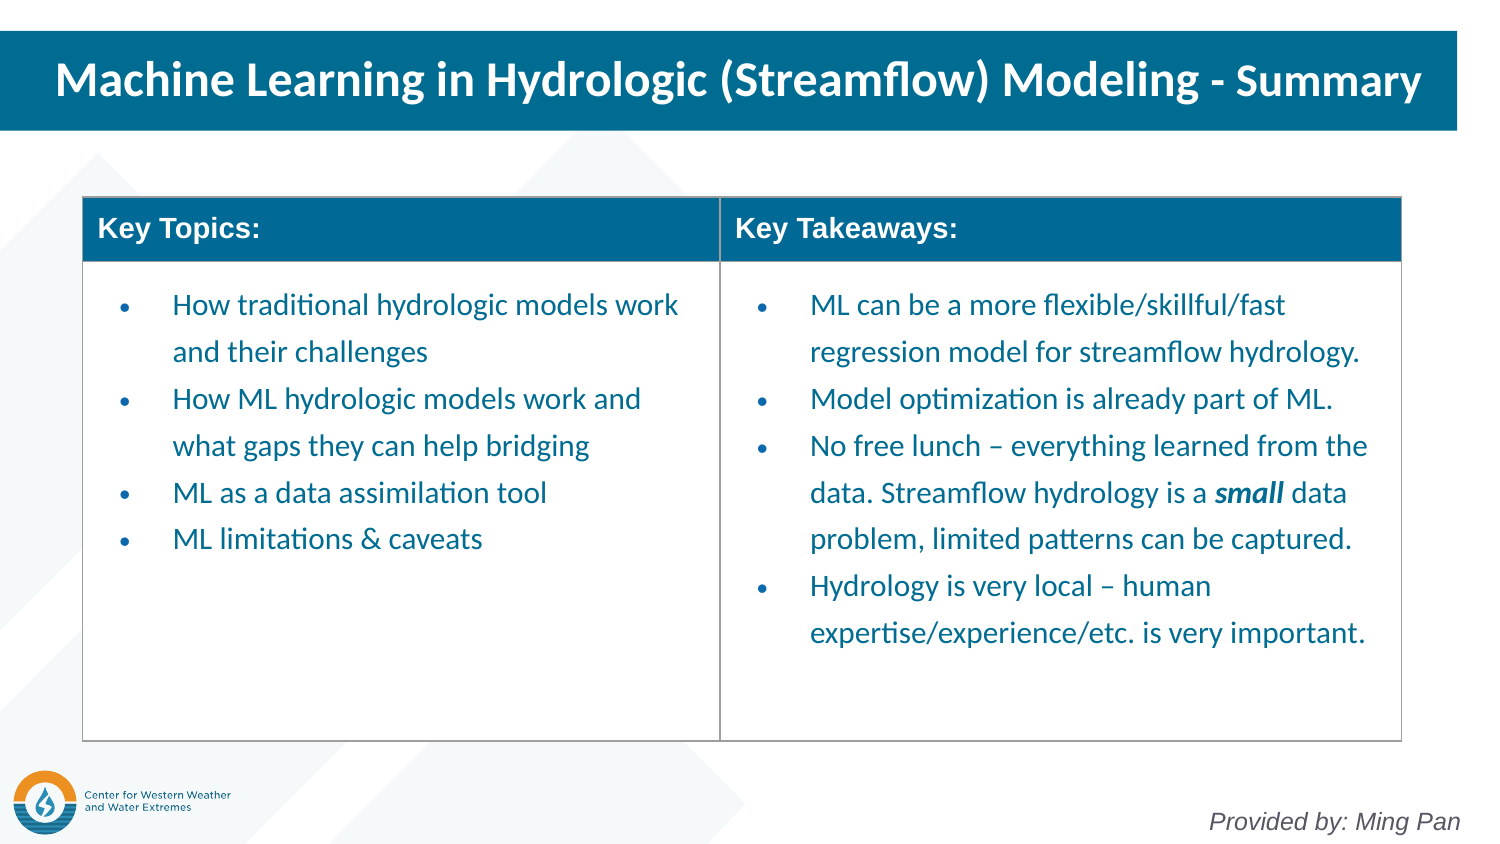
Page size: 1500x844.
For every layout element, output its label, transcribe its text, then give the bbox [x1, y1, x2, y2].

picture [13, 770, 231, 835]
table_cell How traditional hydrologic models work and their challenges How ML hydrologic models work and what gaps they can help bridging ML as a data assimilation tool ML limitations & caveats [83, 262, 719, 740]
table_header Key Topics: [83, 198, 719, 261]
table_header Key Takeaways: [721, 198, 1401, 261]
table_cell ML can be a more flexible/skillful/fast regression model for streamflow hydrology. Model optimization is already part of ML. No free lunch – everything learned from the data. Streamflow hydrology is a small data problem, limited patterns can be captured. Hydrology is very local – human expertise/experience/etc. is very important. [721, 262, 1401, 740]
title Machine Learning in Hydrologic (Streamflow) Modeling - Summary [0, 30, 1458, 131]
text_box Provided by: Ming Pan [732, 798, 1477, 844]
